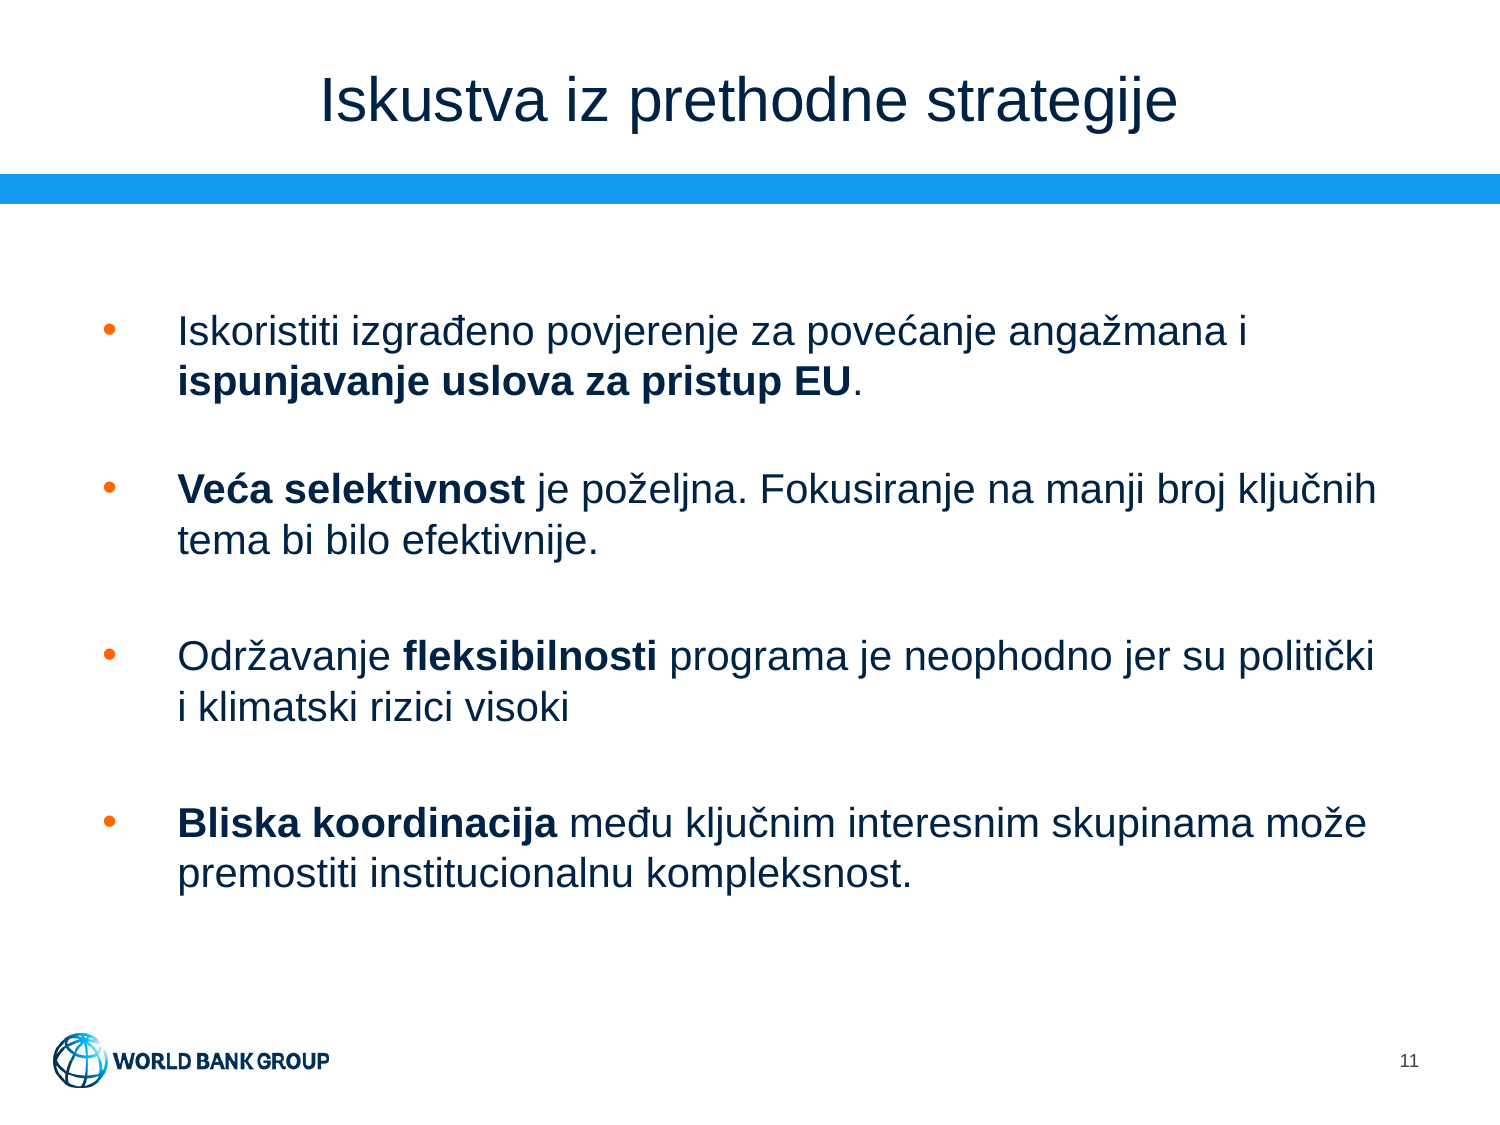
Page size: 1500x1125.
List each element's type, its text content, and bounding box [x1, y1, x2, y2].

picture [69, 1043, 79, 1050]
title Iskustva iz prethodne strategije [53, 42, 1447, 138]
picture [77, 1045, 85, 1055]
picture [53, 1033, 329, 1088]
slide_number 11 [1399, 1043, 1447, 1079]
picture [0, 174, 1500, 204]
list Iskoristiti izgrađeno povjerenje za povećanje angažmana i ispunjavanje uslova za pristup EU. Veća selektivnost je poželjna. Fokusiranje na manji broj ključnih tema bi bilo efektivnije. Održavanje fleksibilnosti programa je neophodno jer su politički i klimatski rizici visoki Bliska koordinacija među ključnim interesnim skupinama može premostiti institucionalnu kompleksnost. [102, 245, 1388, 1025]
